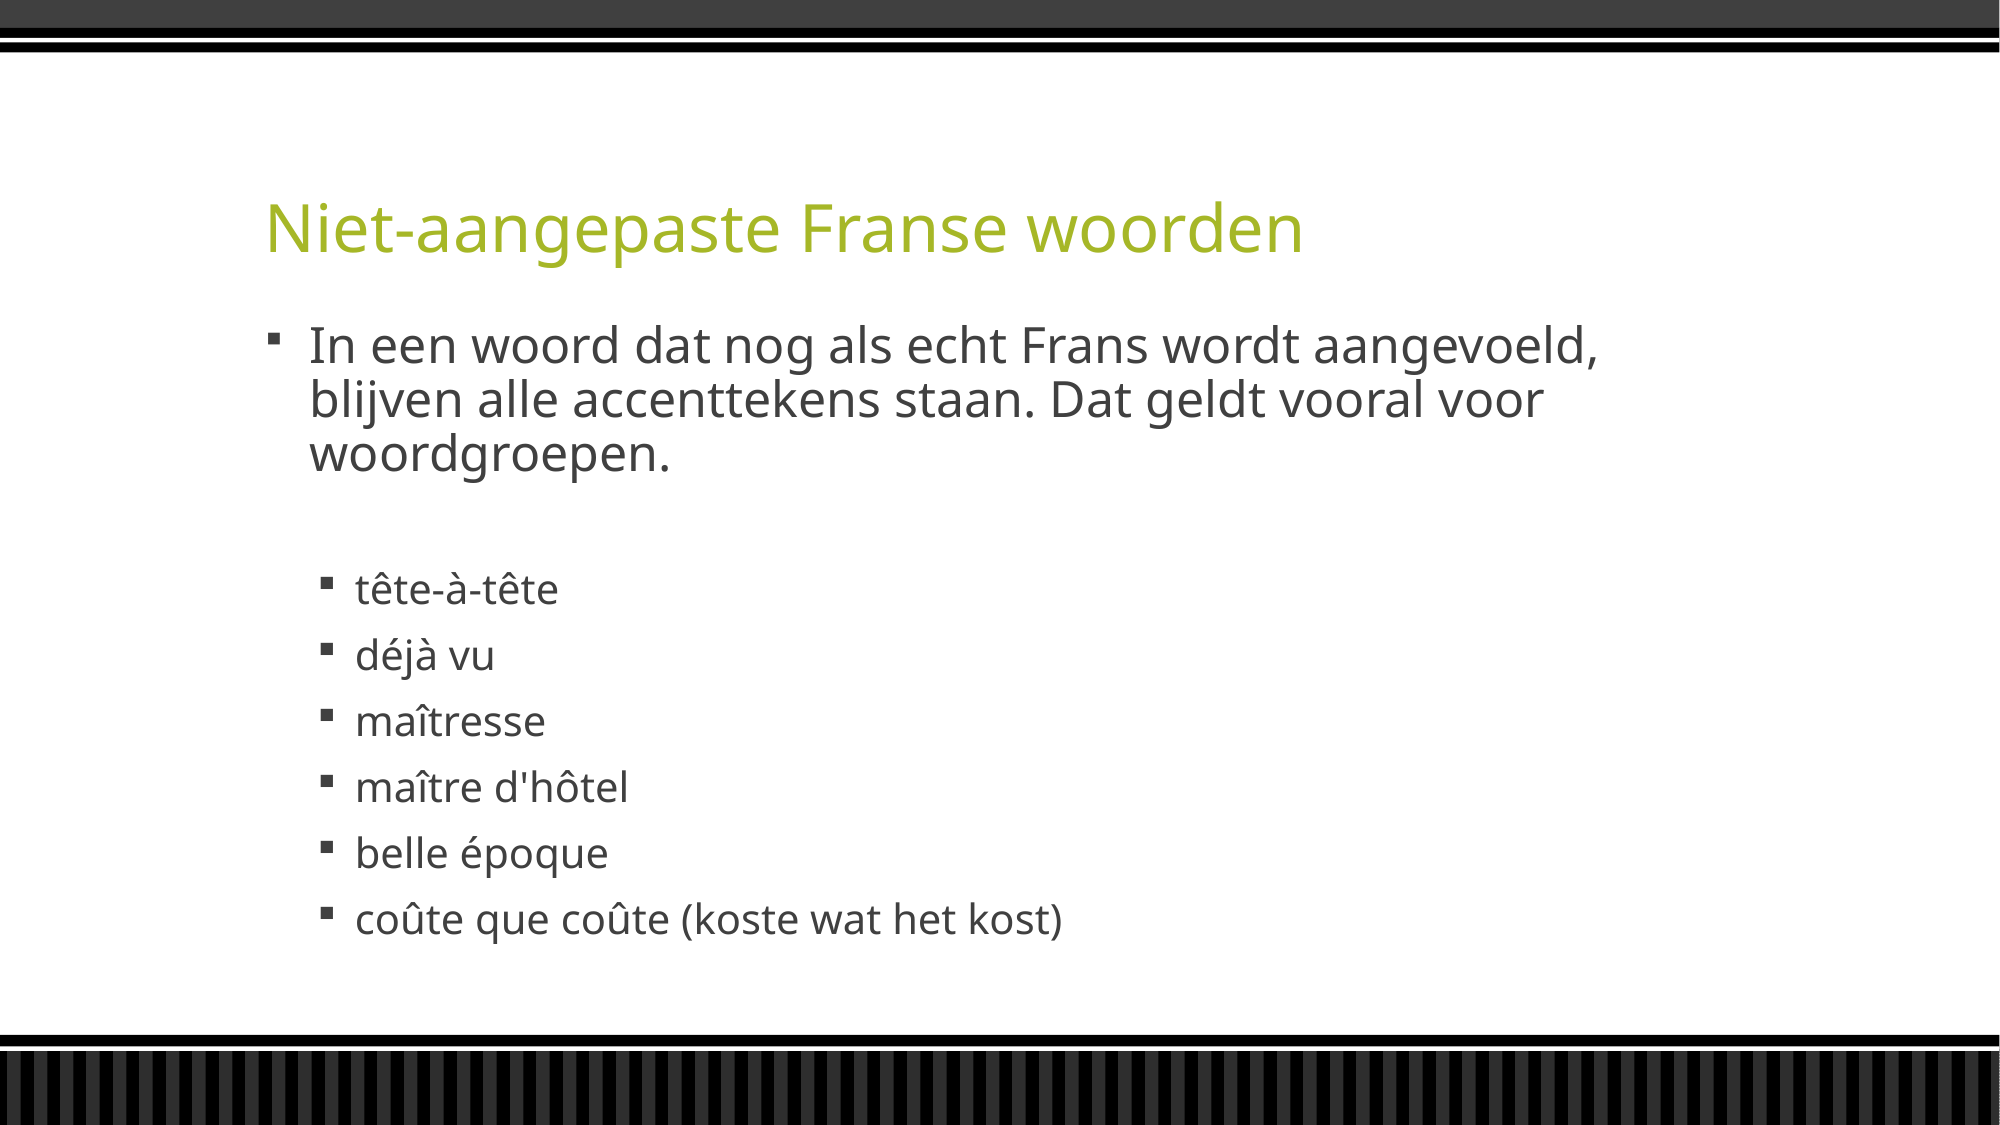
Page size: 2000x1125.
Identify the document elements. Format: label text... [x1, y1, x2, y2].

list In een woord dat nog als echt Frans wordt aangevoeld, blijven alle accenttekens staan. Dat geldt vooral voor woordgroepen. tête-à-tête déjà vu maîtresse maître d'hôtel belle époque coûte que coûte (koste wat het kost) [249, 312, 1750, 988]
title Niet-aangepaste Franse woorden [249, 99, 1750, 275]
